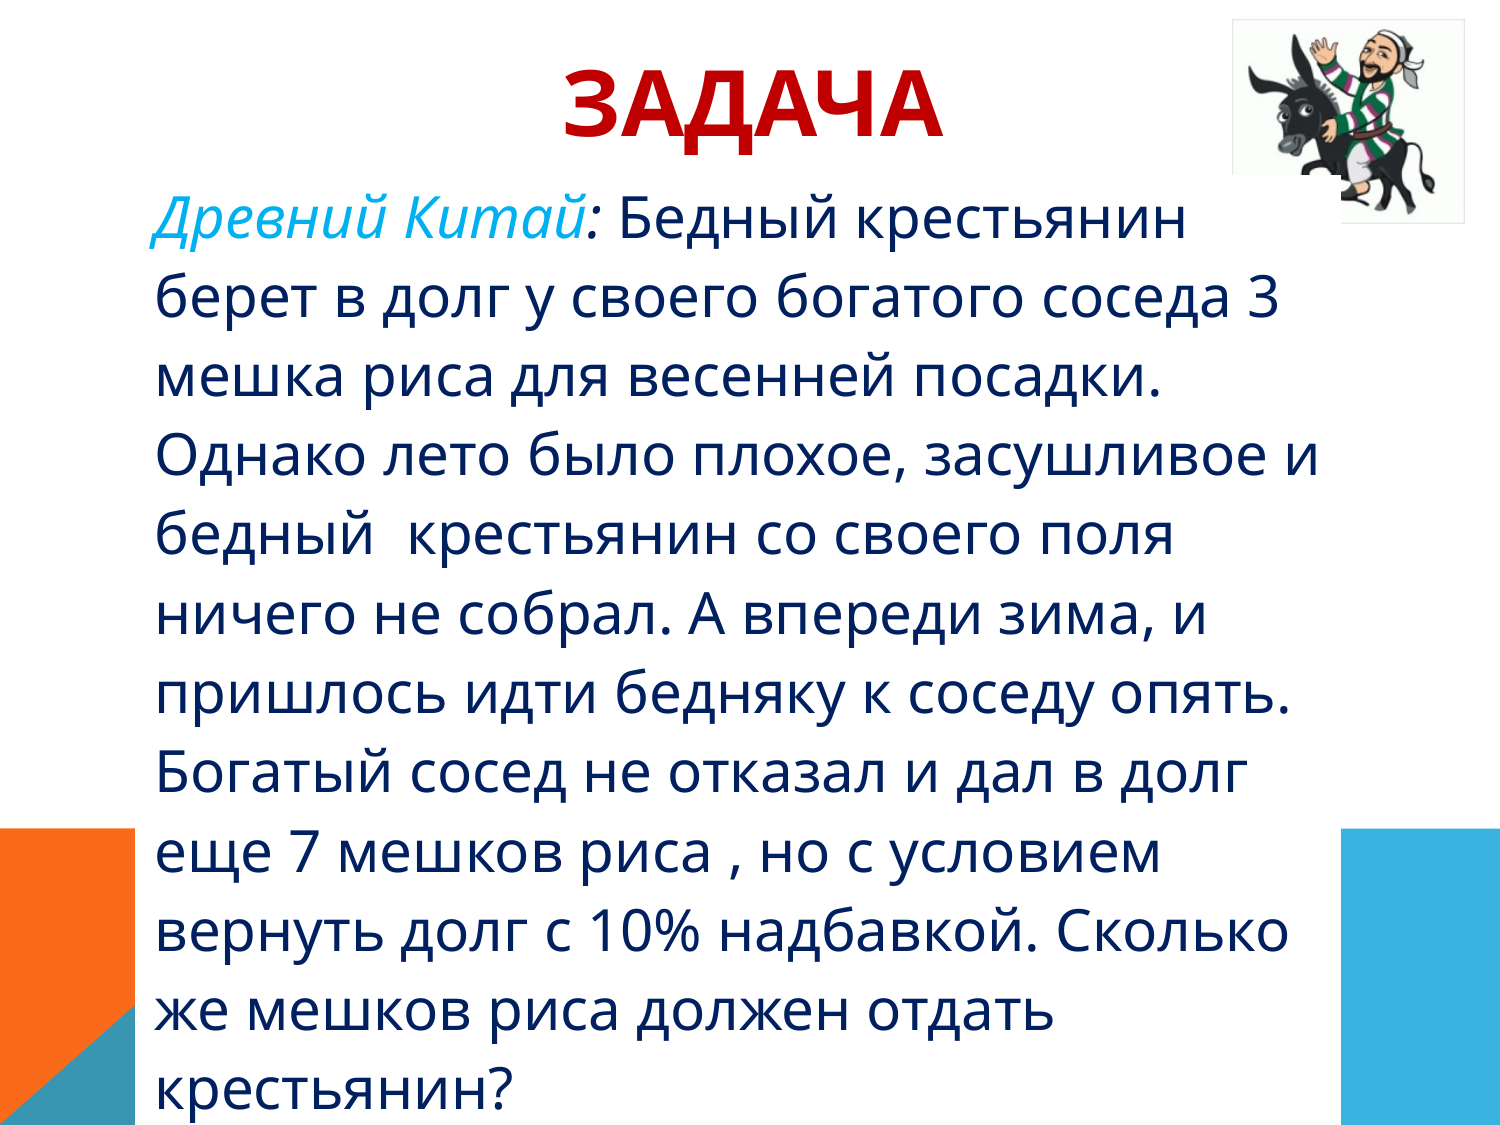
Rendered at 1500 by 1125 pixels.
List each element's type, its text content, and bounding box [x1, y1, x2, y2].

picture [1231, 18, 1465, 224]
title Задача [135, 54, 1226, 145]
table_header Древний Китай: Бедный крестьянин берет в долг у своего богатого соседа 3 мешка риса для весенней посадки. Однако лето было плохое, засушливое и бедный крестьянин со своего поля ничего не собрал. А впереди зима, и пришлось идти бедняку к соседу опять. Богатый сосед не отказал и дал в долг еще 7 мешков риса , но с условием вернуть долг с 10% надбавкой. Сколько же мешков риса должен отдать крестьянин? [137, 177, 1340, 1125]
